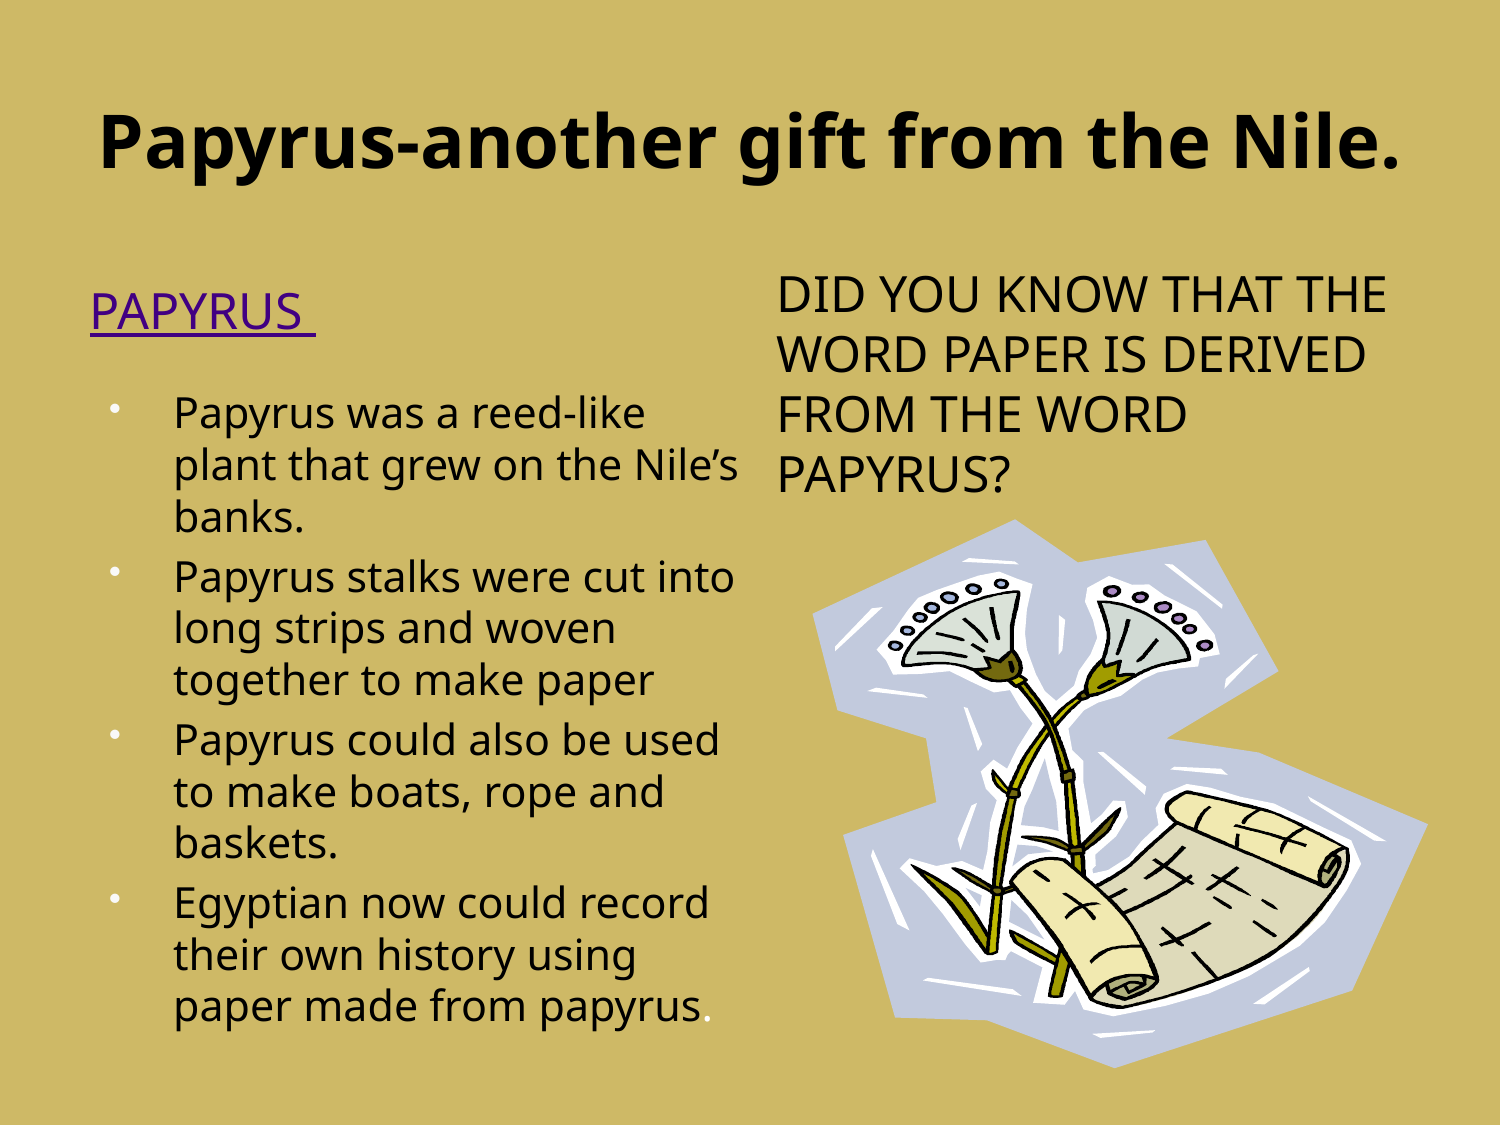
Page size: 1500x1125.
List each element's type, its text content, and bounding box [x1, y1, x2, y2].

list Papyrus was a reed-like plant that grew on the Nile’s banks. Papyrus stalks were cut into long strips and woven together to make paper Papyrus could also be used to make boats, rope and baskets. Egyptian now could record their own history using paper made from papyrus. [74, 378, 756, 1039]
list Papyrus [75, 251, 738, 375]
title Papyrus-another gift from the Nile. [75, 44, 1425, 233]
list Did you know that the word paper is derived from the word papyrus? [761, 251, 1450, 513]
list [812, 512, 1438, 1076]
